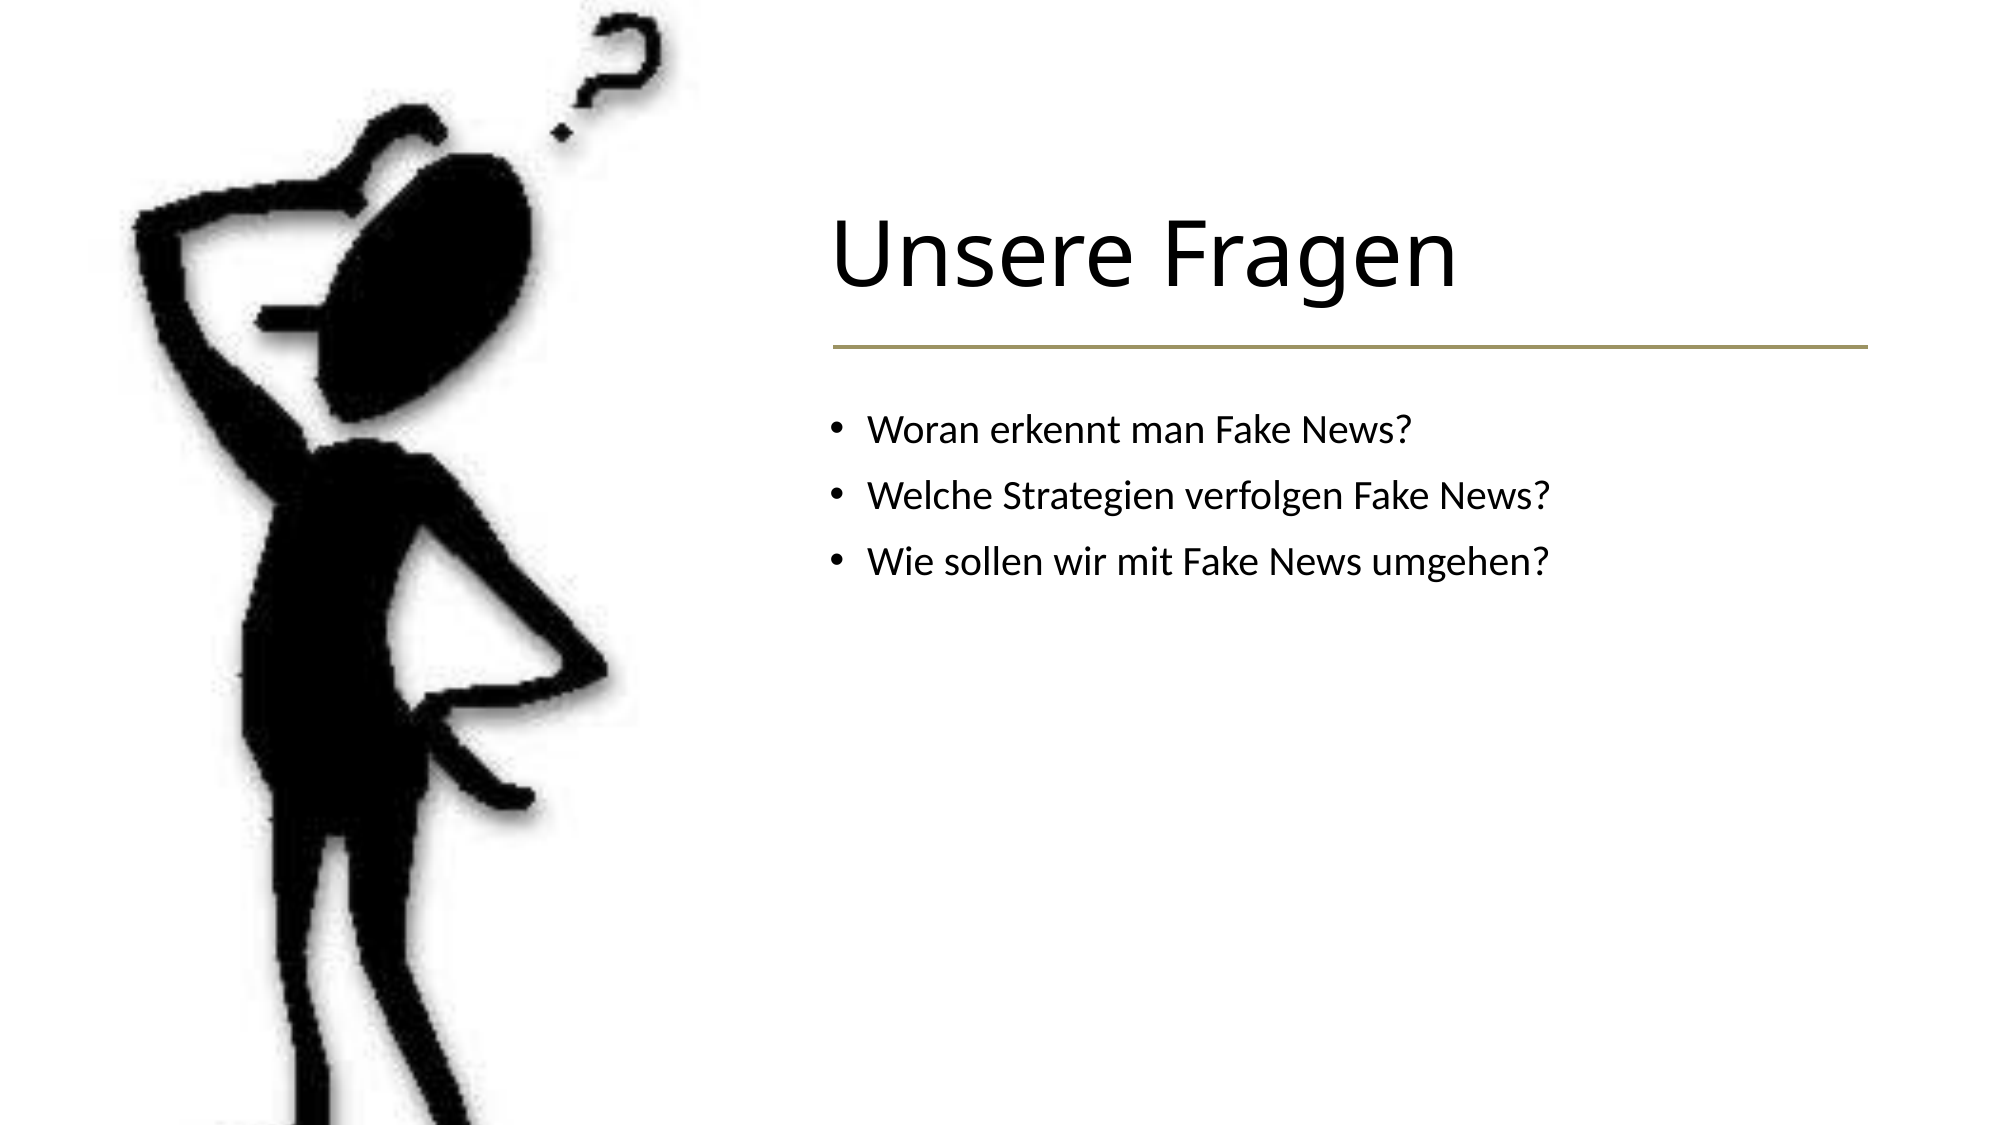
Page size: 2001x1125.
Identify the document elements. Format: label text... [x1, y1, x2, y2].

title Unsere Fragen [814, 103, 1895, 315]
list Woran erkennt man Fake News? Welche Strategien verfolgen Fake News? Wie sollen wir mit Fake News umgehen? [814, 399, 1895, 662]
picture [0, 0, 761, 1125]
